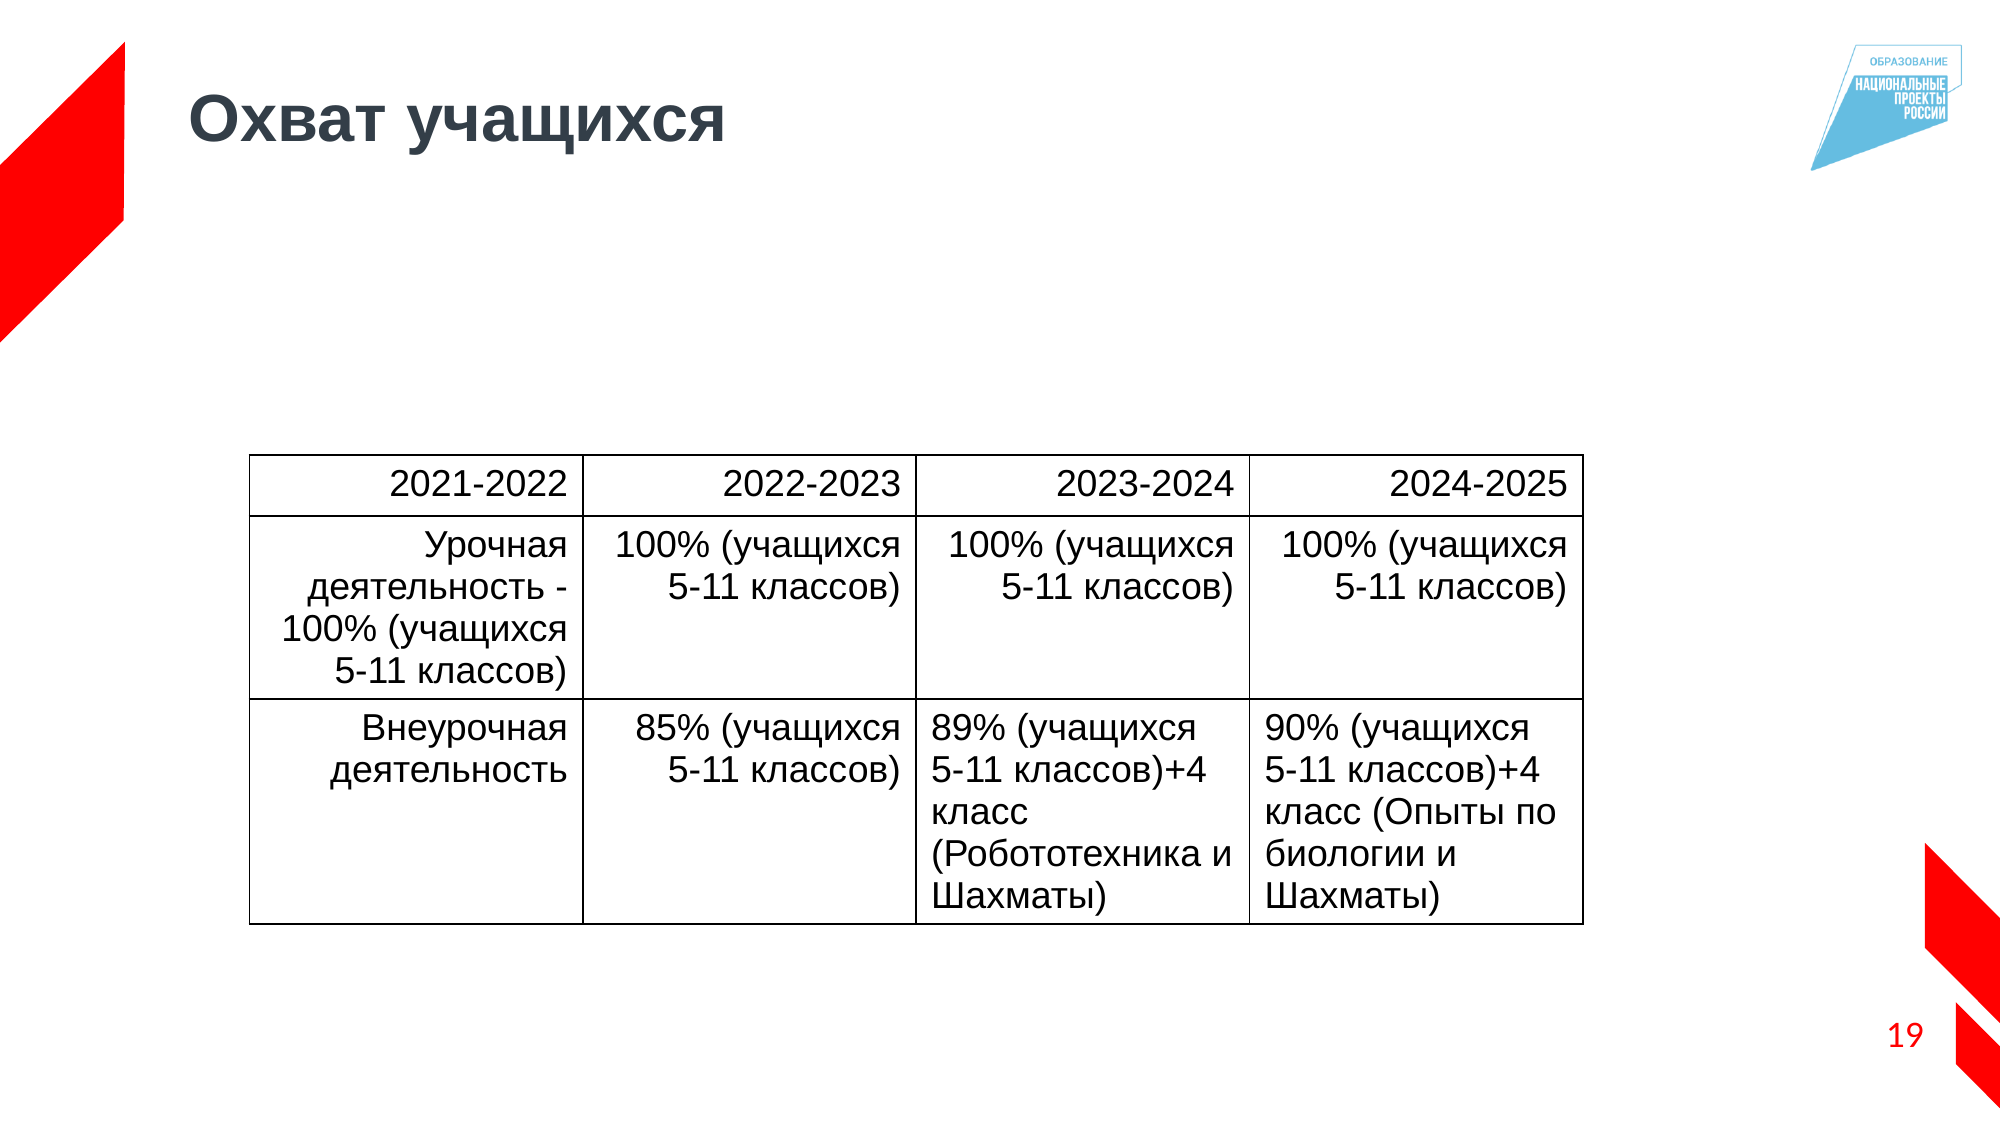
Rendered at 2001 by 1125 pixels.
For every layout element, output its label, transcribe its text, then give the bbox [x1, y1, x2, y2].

picture [1802, 41, 1963, 175]
table_cell 100% (учащихся 5-11 классов) [917, 517, 1249, 698]
table_header 2022-2023 [584, 456, 915, 515]
table_header 2021-2022 [250, 456, 582, 515]
table_cell 89% (учащихся 5-11 классов)+4 класс (Робототехника и Шахматы) [917, 700, 1249, 923]
title Охват учащихся [180, 59, 1503, 180]
table_cell 100% (учащихся 5-11 классов) [584, 517, 915, 698]
table_cell Урочная деятельность - 100% (учащихся 5-11 классов) [250, 517, 582, 698]
table_header 2024-2025 [1250, 456, 1582, 515]
table_cell Внеурочная деятельность [250, 700, 582, 923]
table_cell 85% (учащихся 5-11 классов) [584, 700, 915, 923]
table_cell 90% (учащихся 5-11 классов)+4 класс (Опыты по биологии и Шахматы) [1250, 700, 1582, 923]
table_header 2023-2024 [917, 456, 1249, 515]
table_cell 100% (учащихся 5-11 классов) [1250, 517, 1582, 698]
